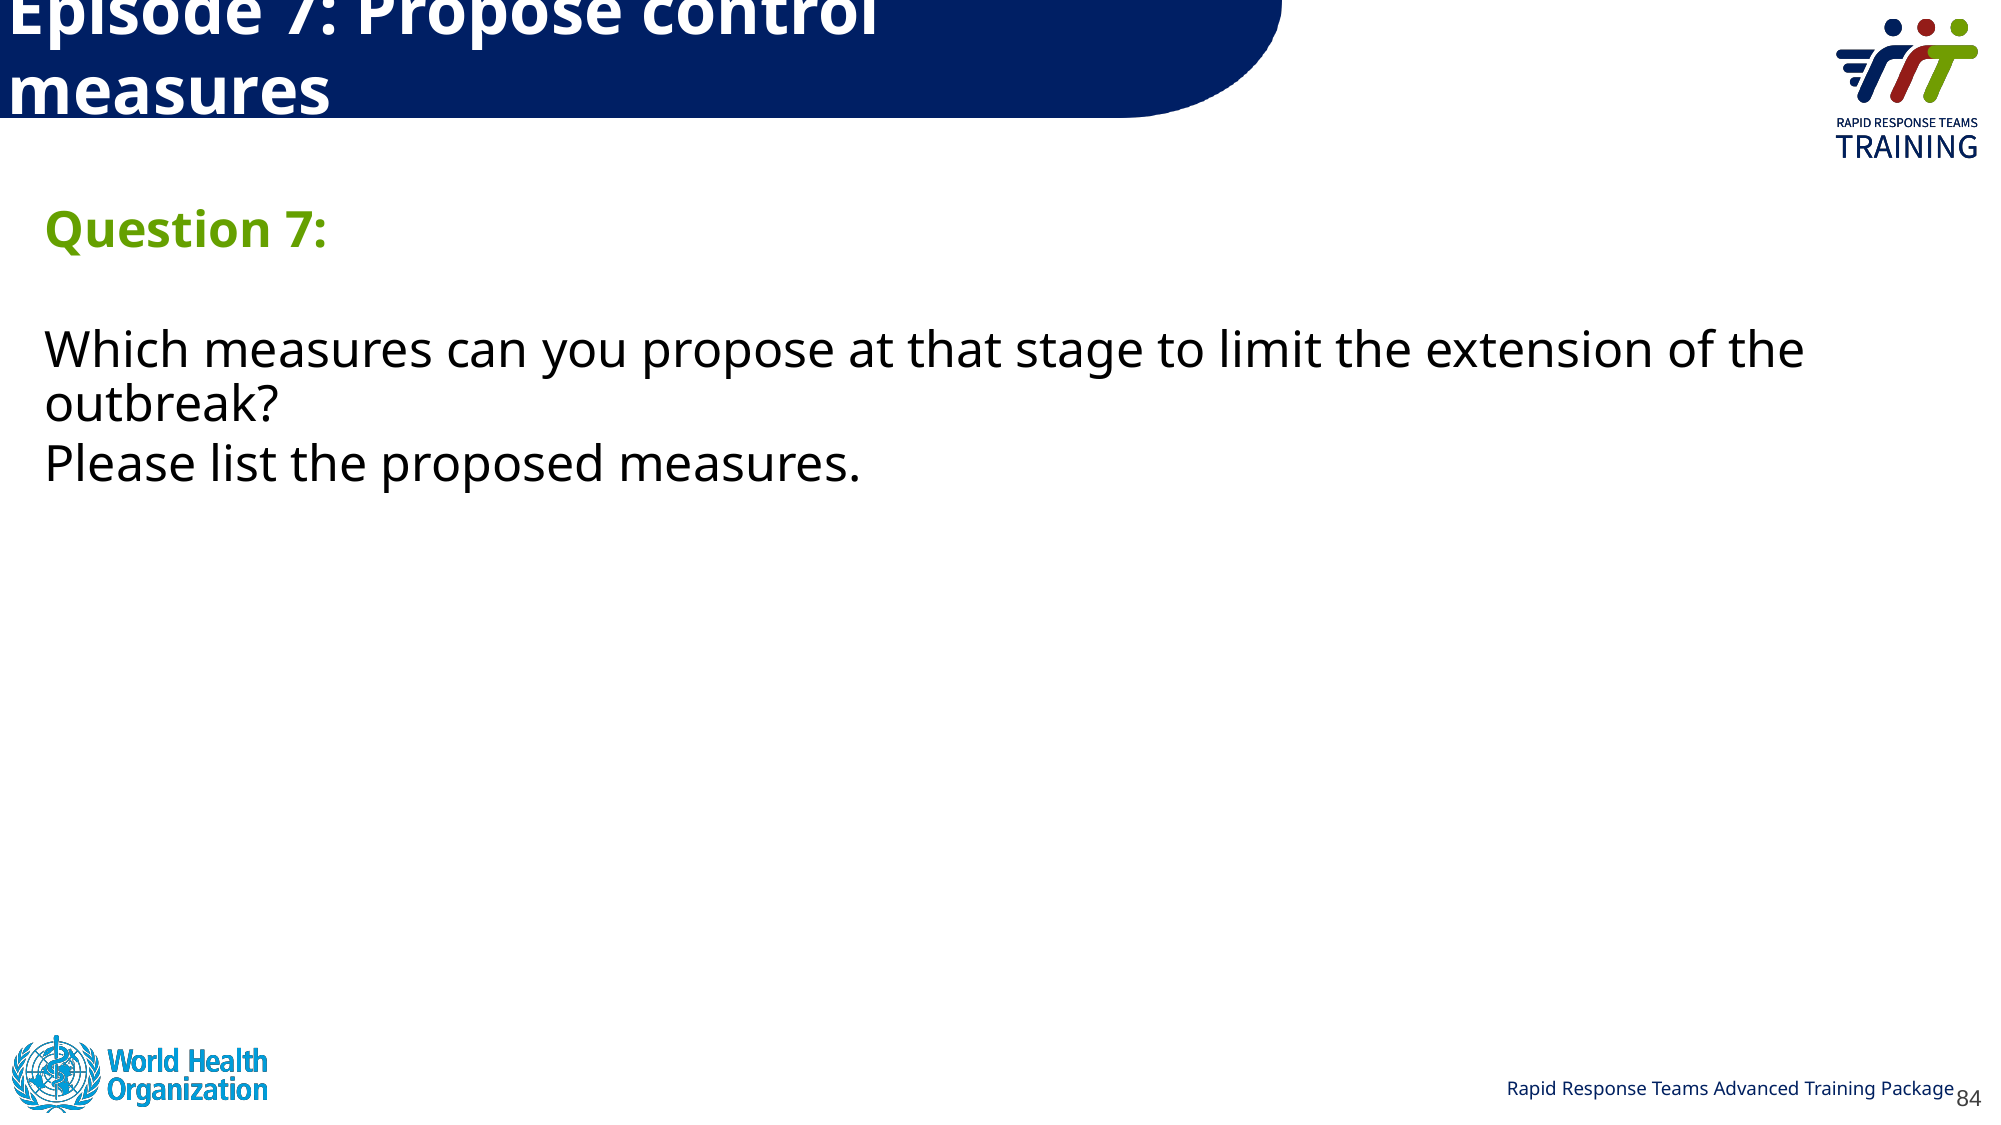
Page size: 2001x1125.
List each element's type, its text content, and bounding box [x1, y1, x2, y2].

picture [50, 1108, 62, 1113]
picture [59, 1035, 267, 1113]
picture [1835, 19, 1978, 167]
picture [22, 1062, 26, 1077]
picture [71, 1053, 90, 1091]
picture [24, 1054, 36, 1087]
picture [40, 1062, 47, 1070]
list Question 7: Which measures can you propose at that stage to limit the extension of the outbreak? Please list the proposed measures. [36, 196, 1932, 971]
picture [30, 1083, 37, 1091]
picture [12, 1035, 54, 1068]
title Episode 7: Propose control measures [0, 0, 1223, 216]
picture [1223, 0, 1282, 118]
picture [12, 1083, 48, 1113]
picture [36, 1088, 78, 1105]
picture [34, 1054, 43, 1078]
picture [46, 1056, 54, 1062]
